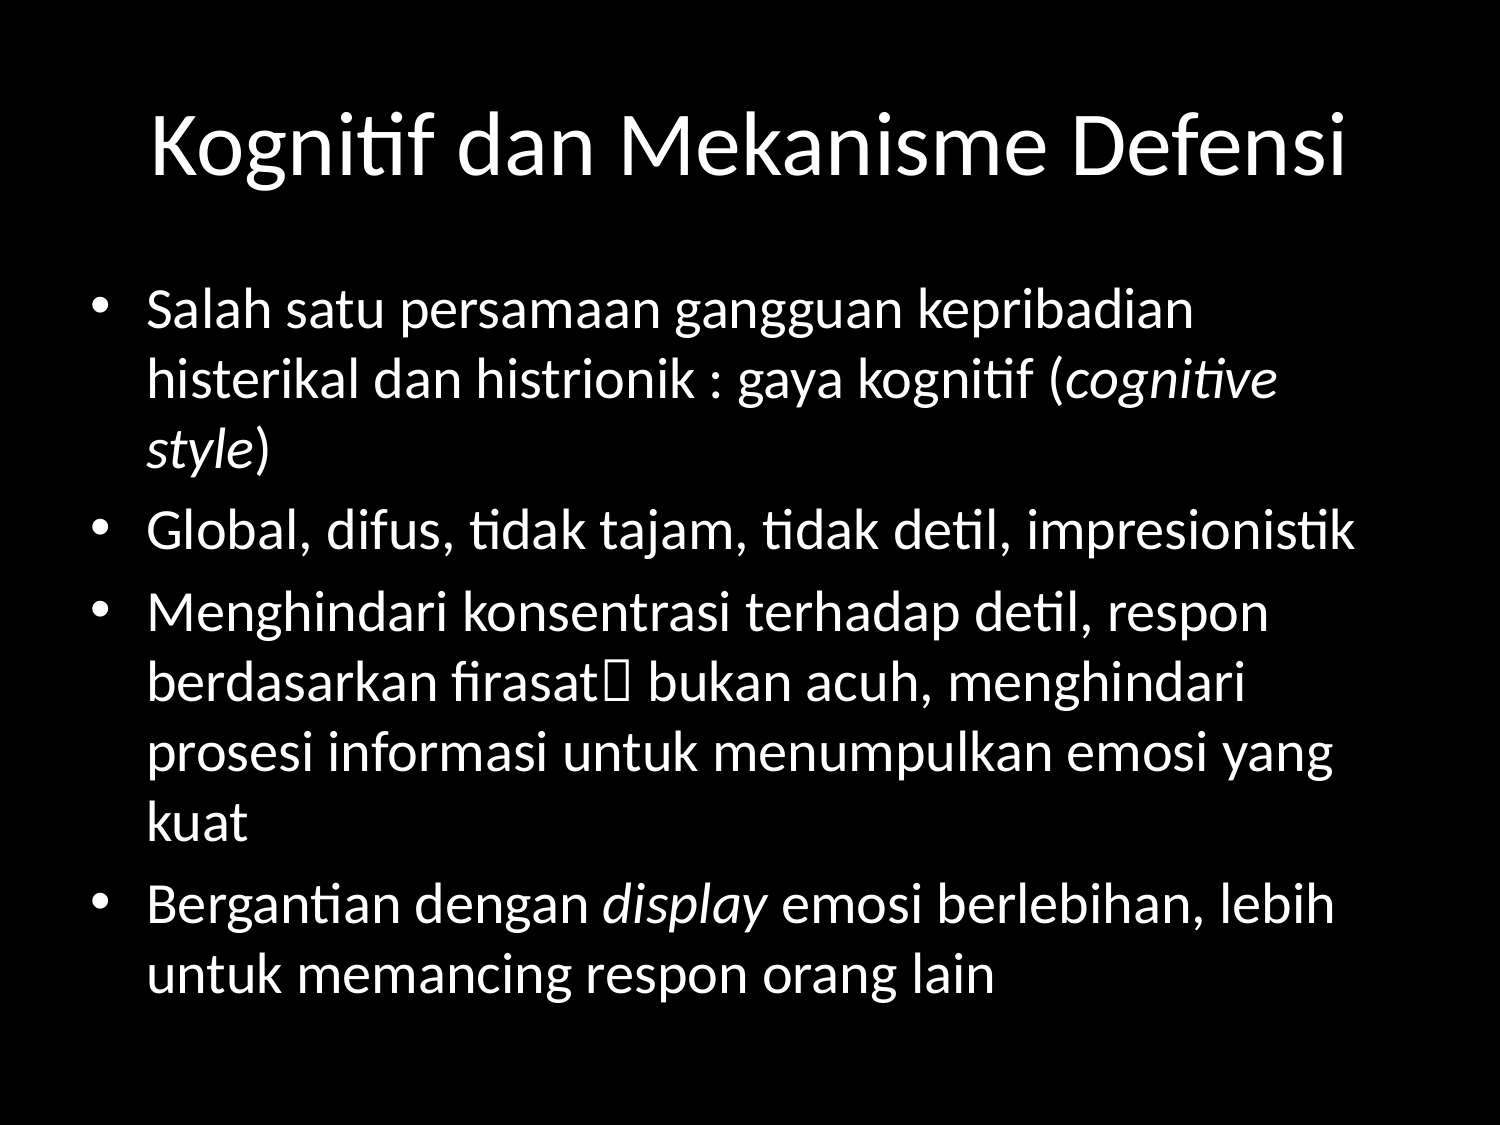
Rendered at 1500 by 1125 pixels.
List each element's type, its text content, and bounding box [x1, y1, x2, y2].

list Salah satu persamaan gangguan kepribadian histerikal dan histrionik : gaya kognitif (cognitive style) Global, difus, tidak tajam, tidak detil, impresionistik Menghindari konsentrasi terhadap detil, respon berdasarkan firasat bukan acuh, menghindari prosesi informasi untuk menumpulkan emosi yang kuat Bergantian dengan display emosi berlebihan, lebih untuk memancing respon orang lain [75, 262, 1425, 1005]
title Kognitif dan Mekanisme Defensi [75, 45, 1425, 233]
